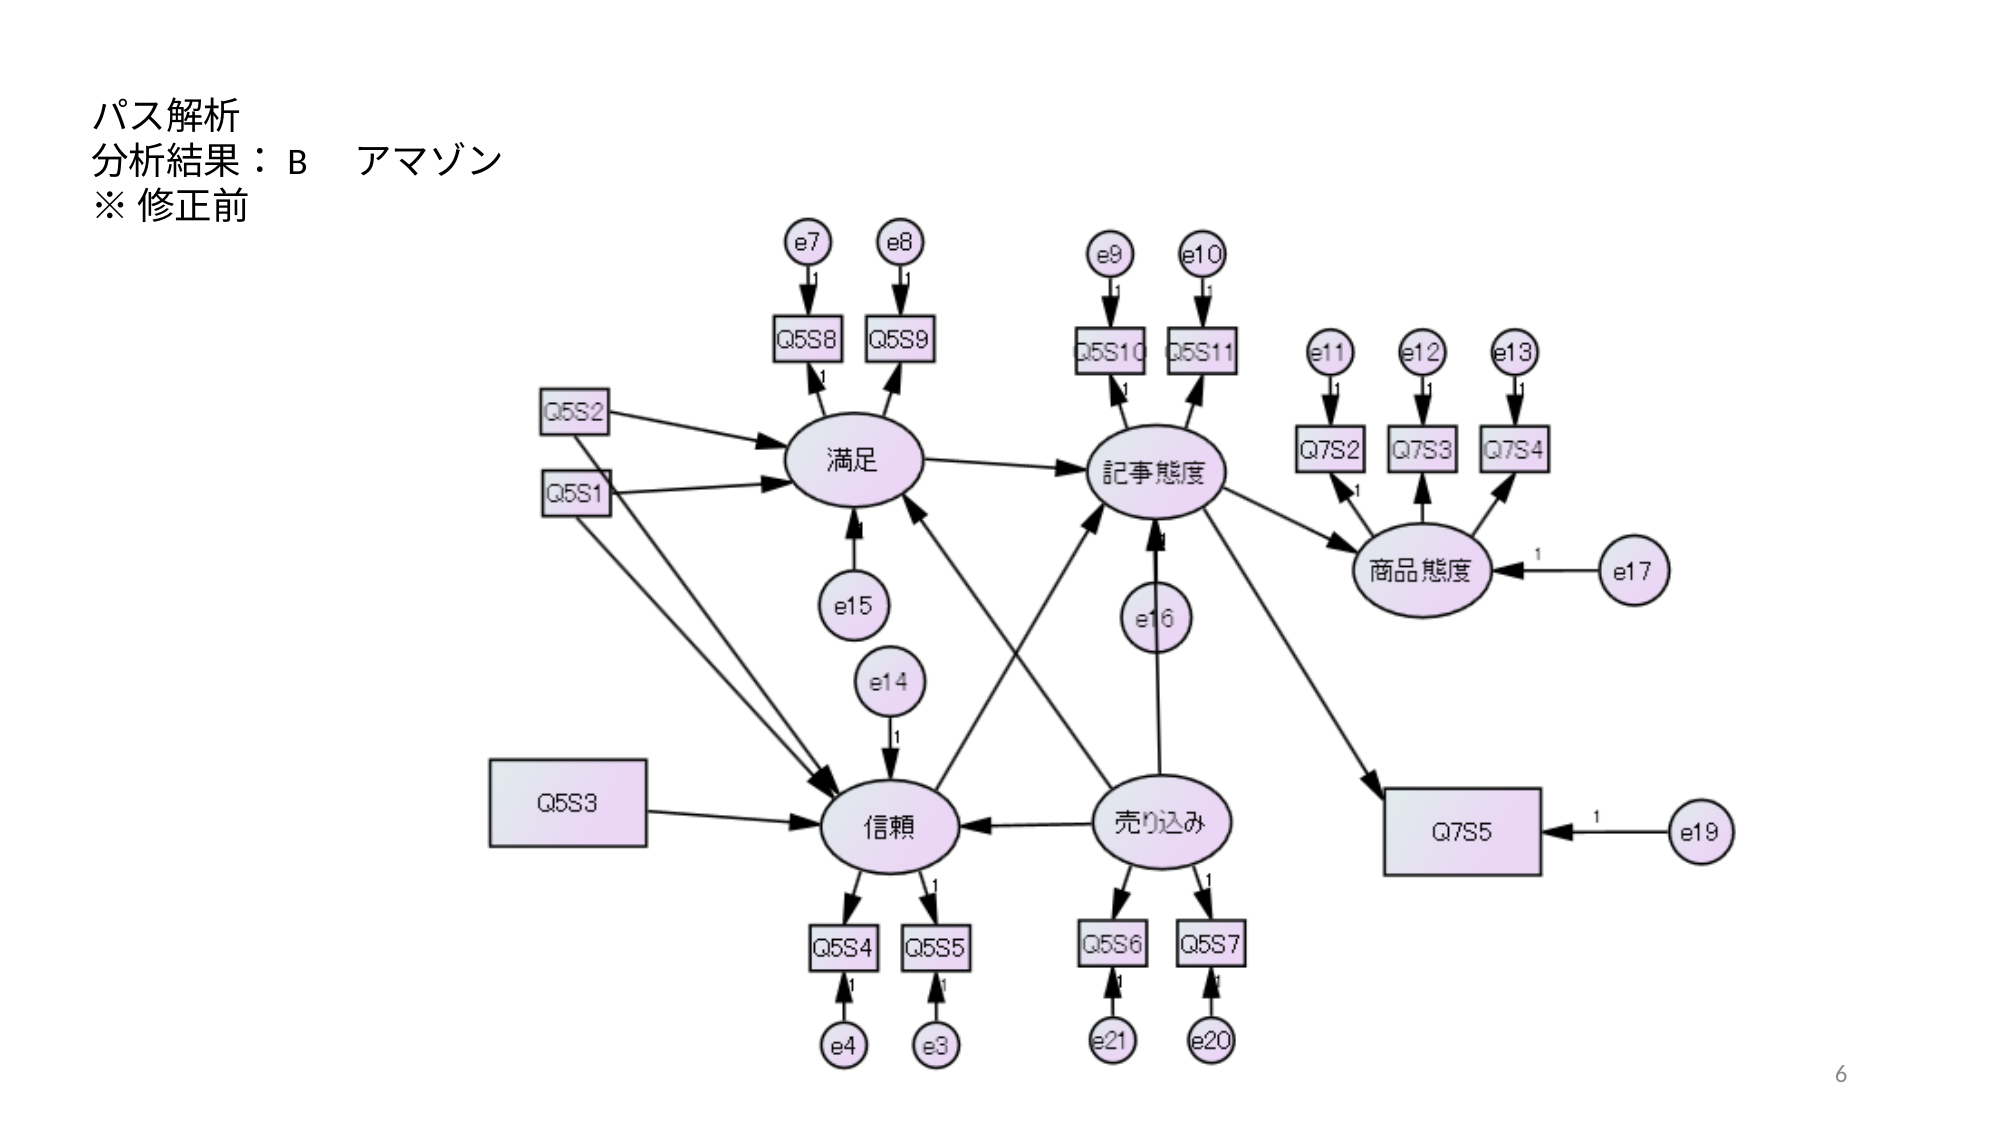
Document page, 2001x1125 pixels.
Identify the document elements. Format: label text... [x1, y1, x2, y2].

picture [419, 153, 1765, 1102]
text_box パス解析 分析結果：B アマゾン ※修正前 [76, 85, 520, 235]
slide_number 6 [1412, 1042, 1863, 1103]
